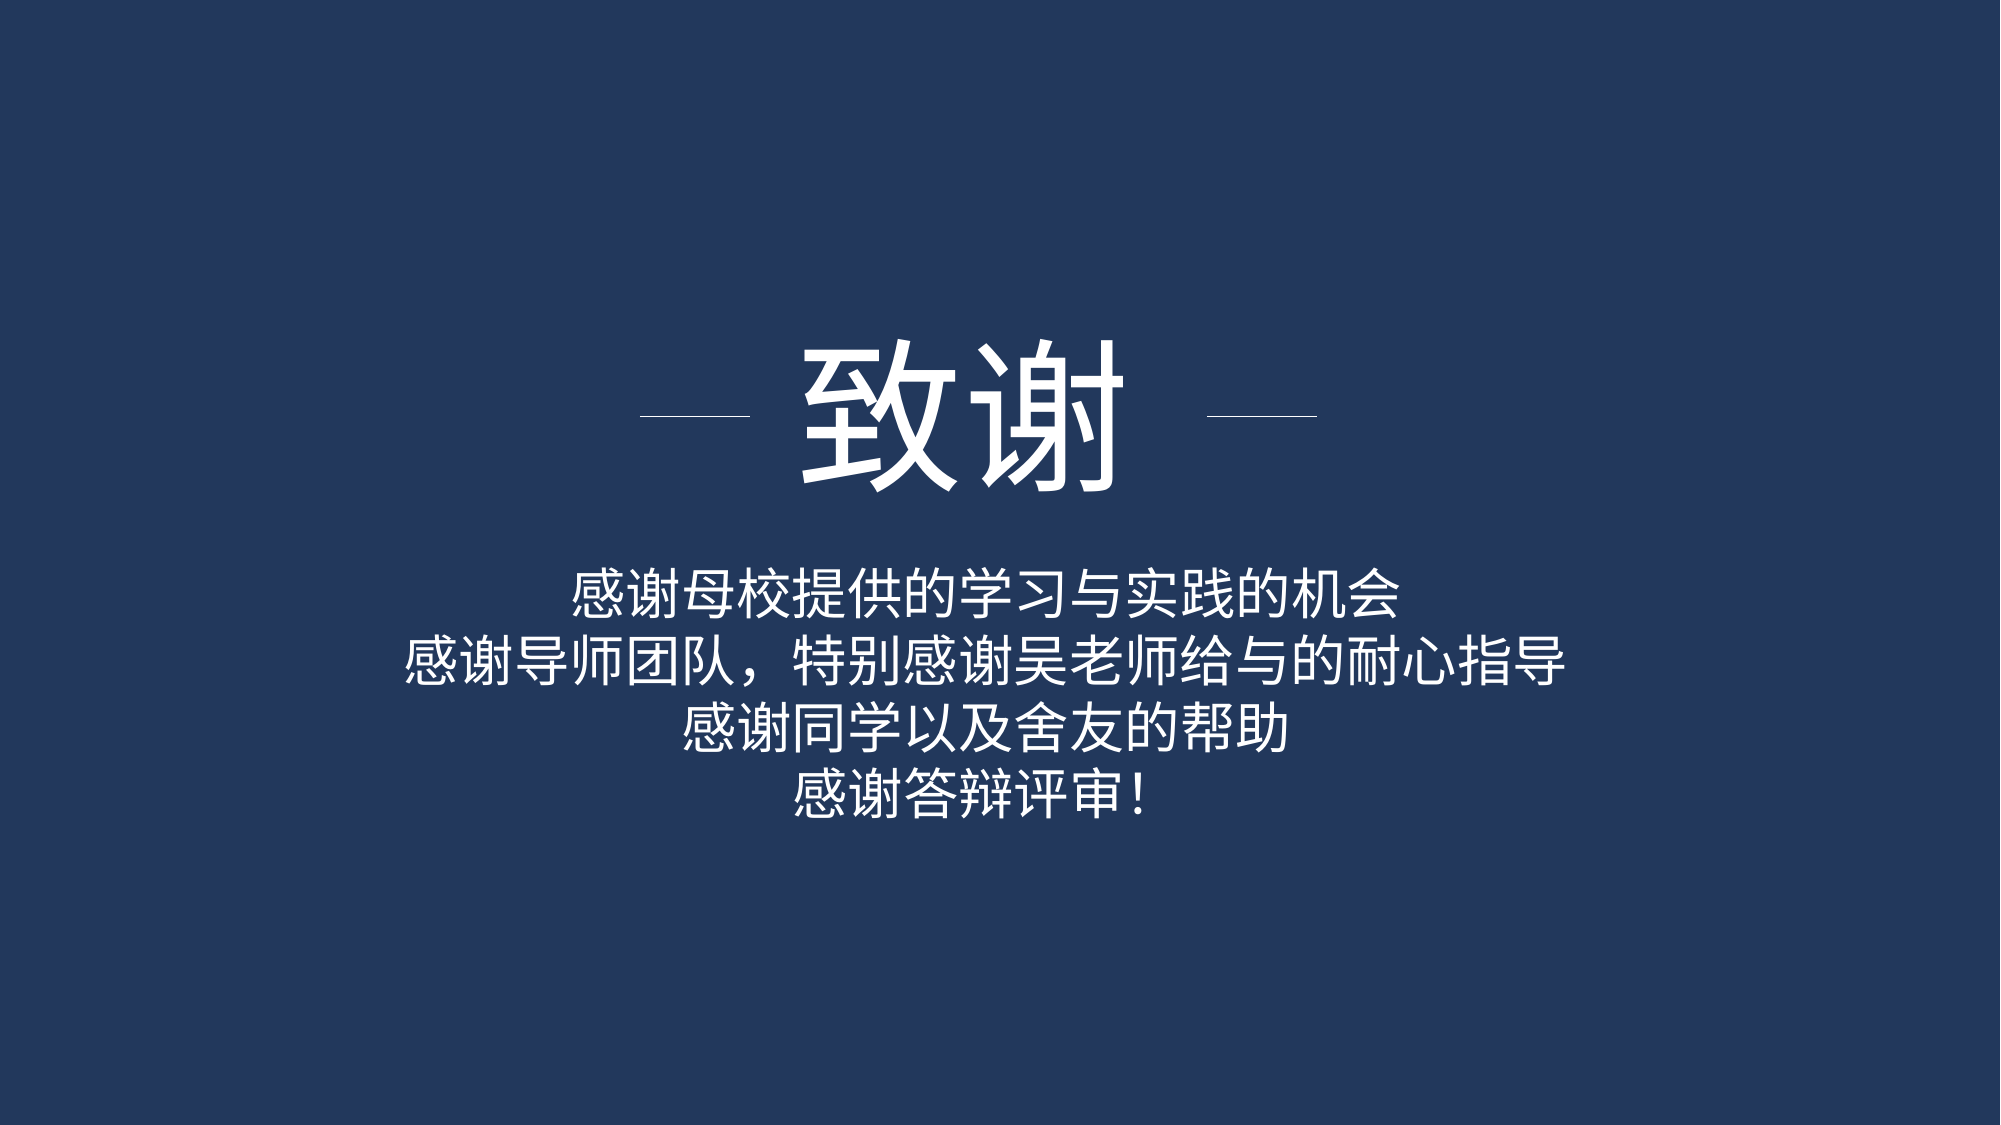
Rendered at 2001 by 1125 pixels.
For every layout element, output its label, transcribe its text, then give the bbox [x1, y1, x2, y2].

text_box 致谢 [781, 305, 1192, 521]
text_box 感谢母校提供的学习与实践的机会 感谢导师团队，特别感谢吴老师给与的耐心指导 感谢同学以及舍友的帮助 感谢答辩评审！ [356, 551, 1617, 834]
